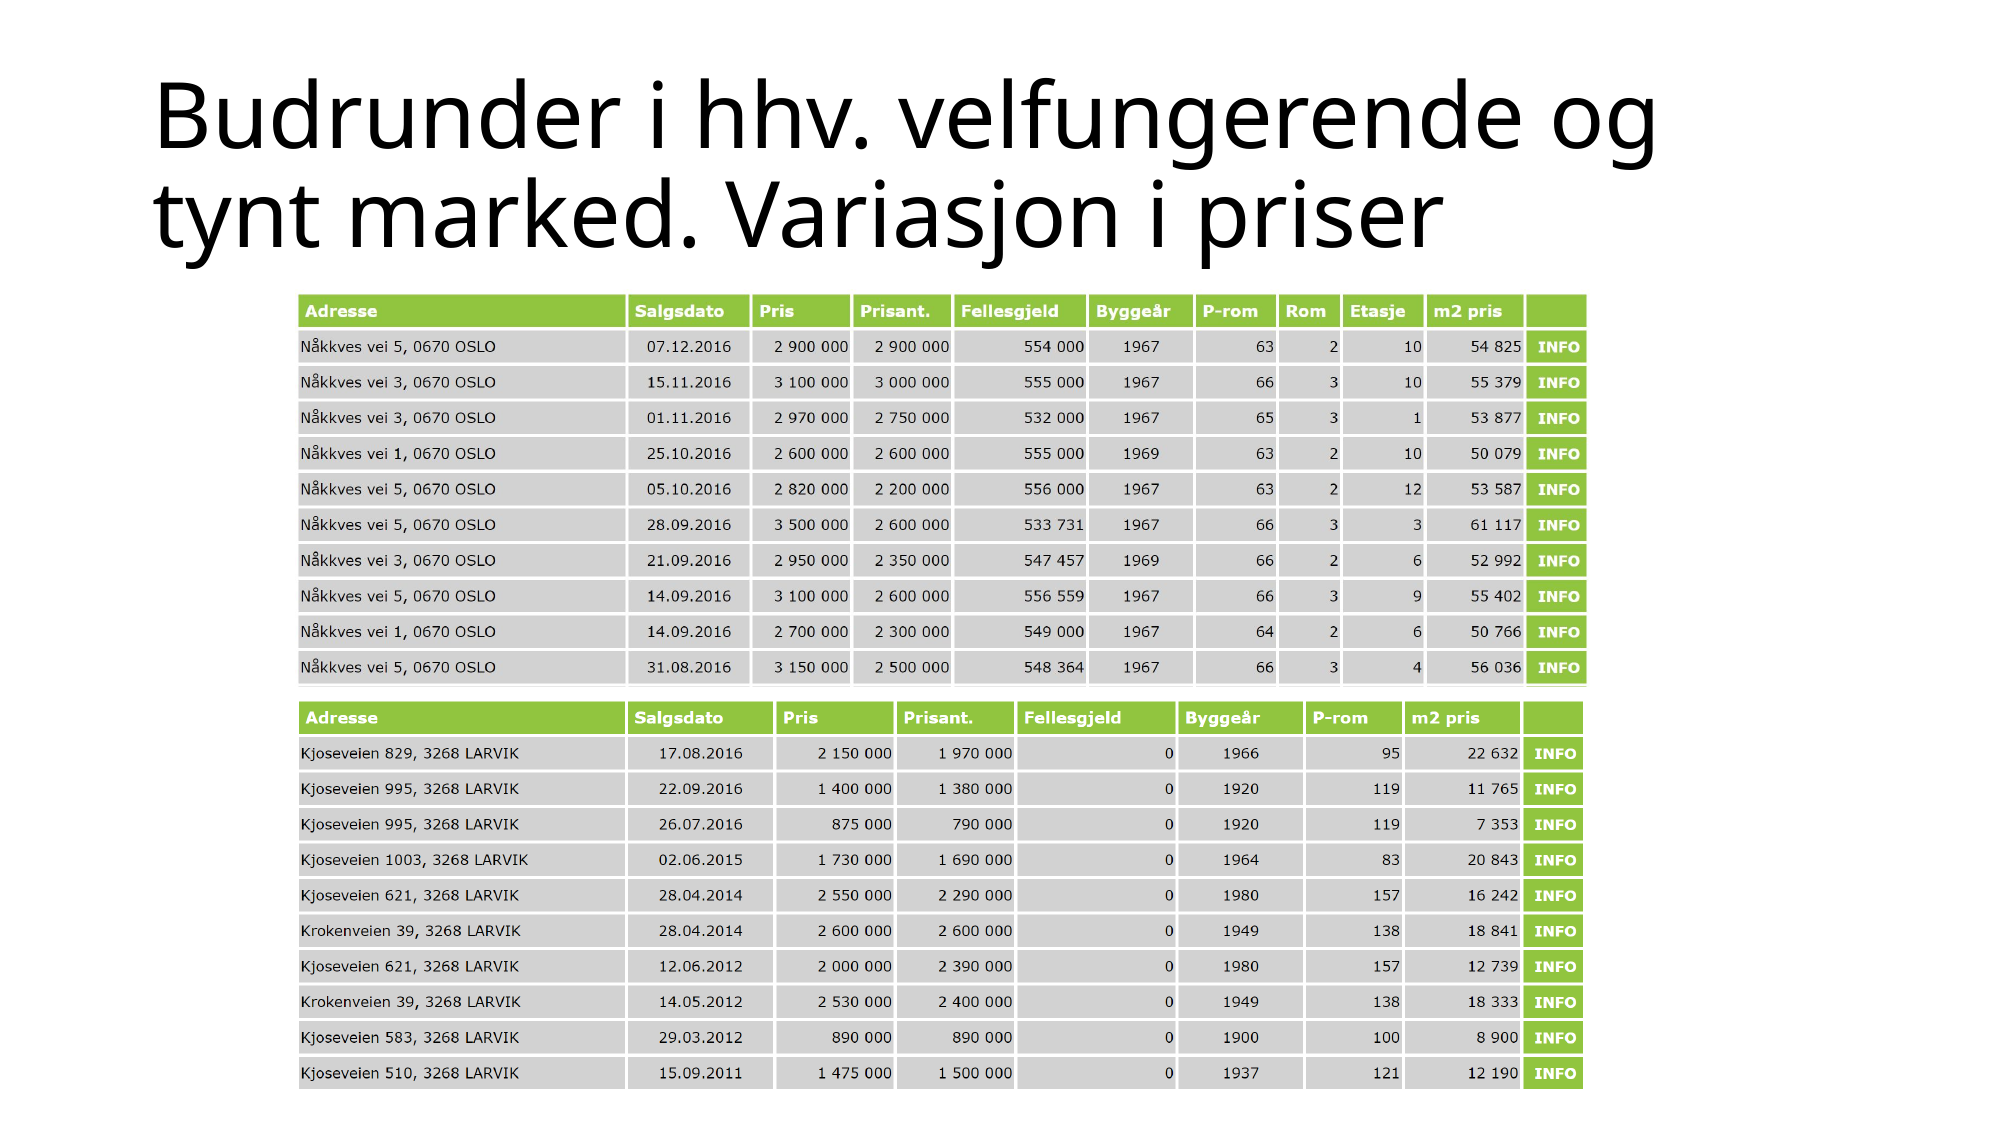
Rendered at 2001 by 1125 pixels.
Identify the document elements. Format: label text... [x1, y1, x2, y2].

title Budrunder i hhv. velfungerende og tynt marked. Variasjon i priser [137, 59, 1863, 278]
picture [295, 698, 1587, 1092]
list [295, 289, 1590, 687]
